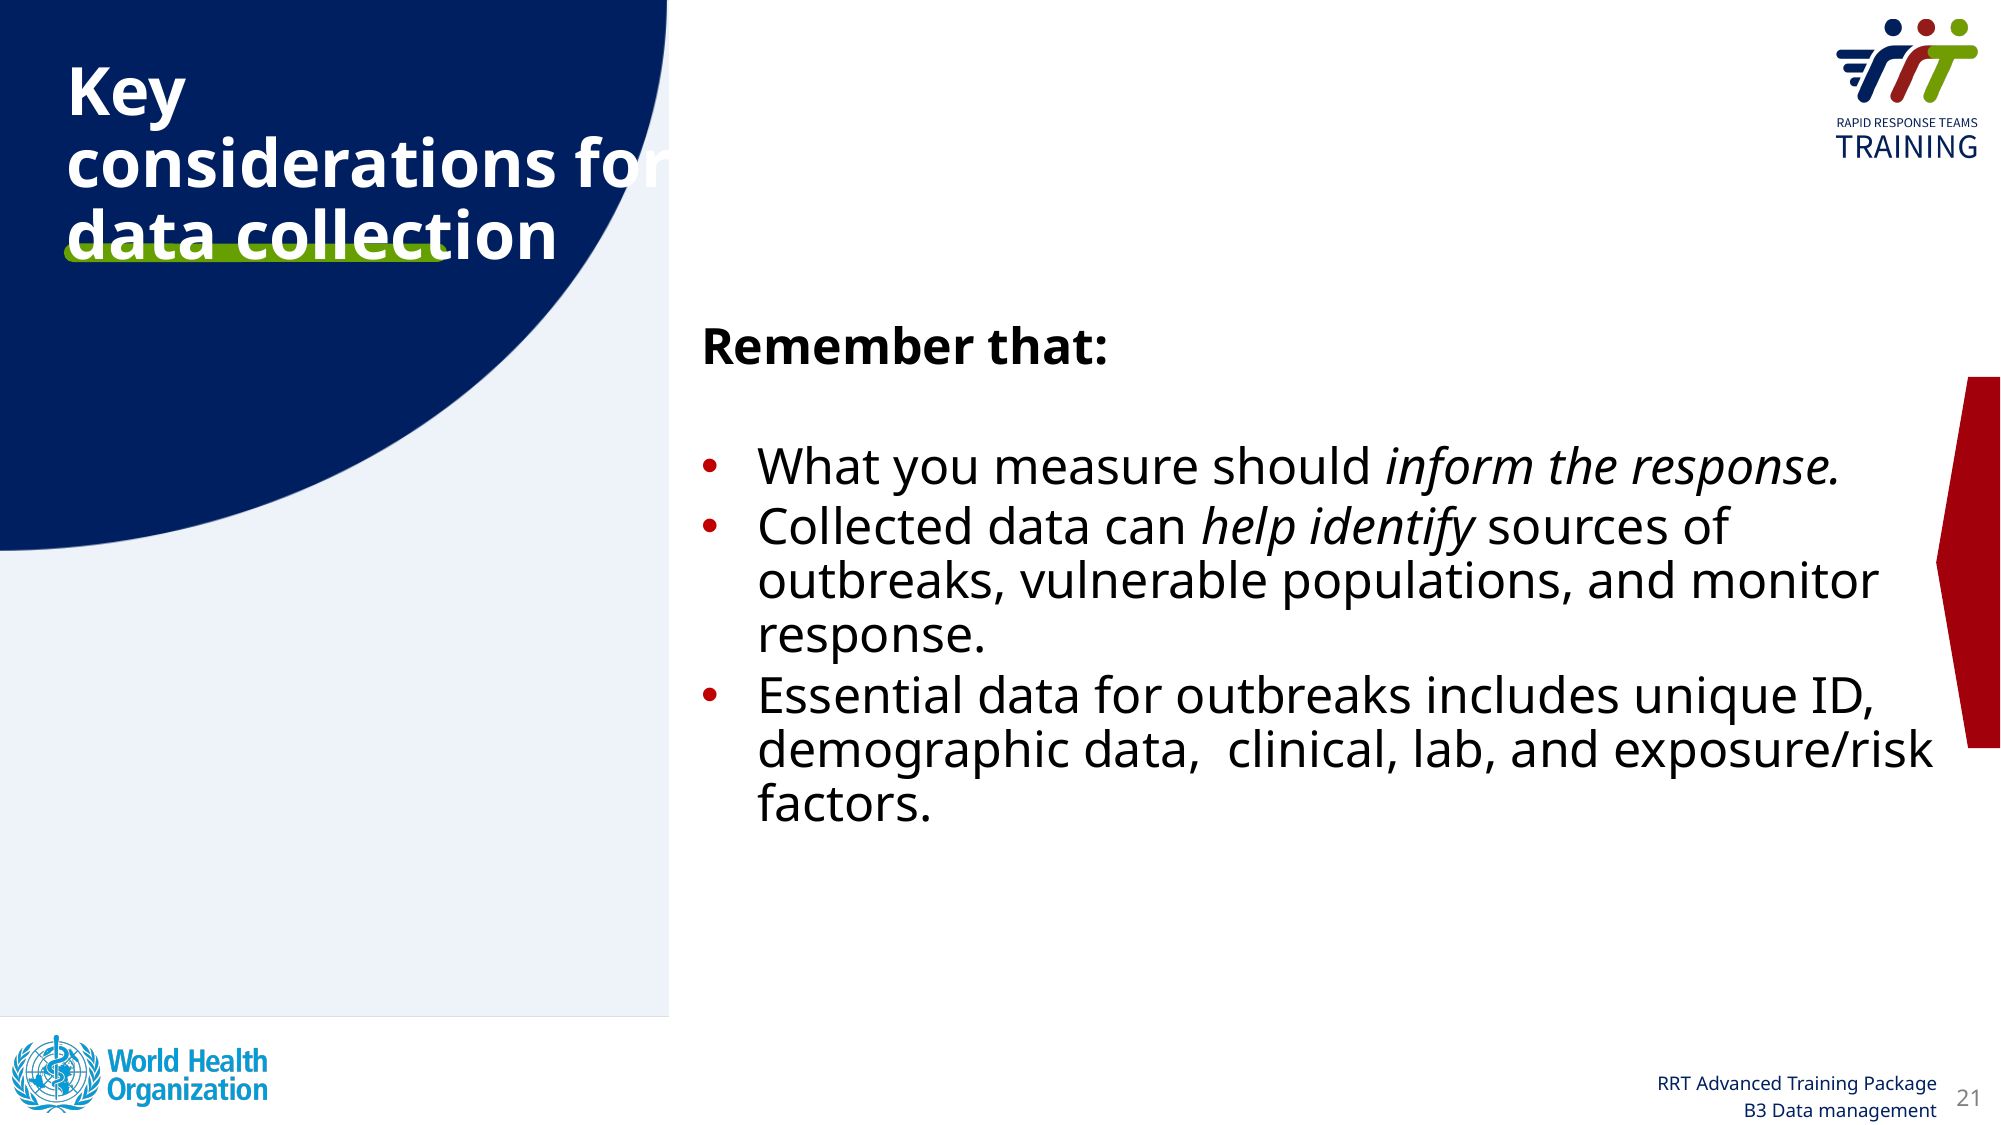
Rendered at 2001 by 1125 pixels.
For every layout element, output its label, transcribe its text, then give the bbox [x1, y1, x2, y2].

picture [12, 1083, 48, 1113]
picture [0, 0, 669, 1018]
list Remember that: What you measure should inform the response. Collected data can help identify sources of outbreaks, vulnerable populations, and monitor response. Essential data for outbreaks includes unique ID, demographic data, clinical, lab, and exposure/risk factors. [700, 320, 1937, 805]
picture [1835, 19, 1978, 167]
title Key considerations for data collection [58, 61, 689, 270]
picture [58, 1050, 64, 1058]
picture [12, 1035, 267, 1113]
